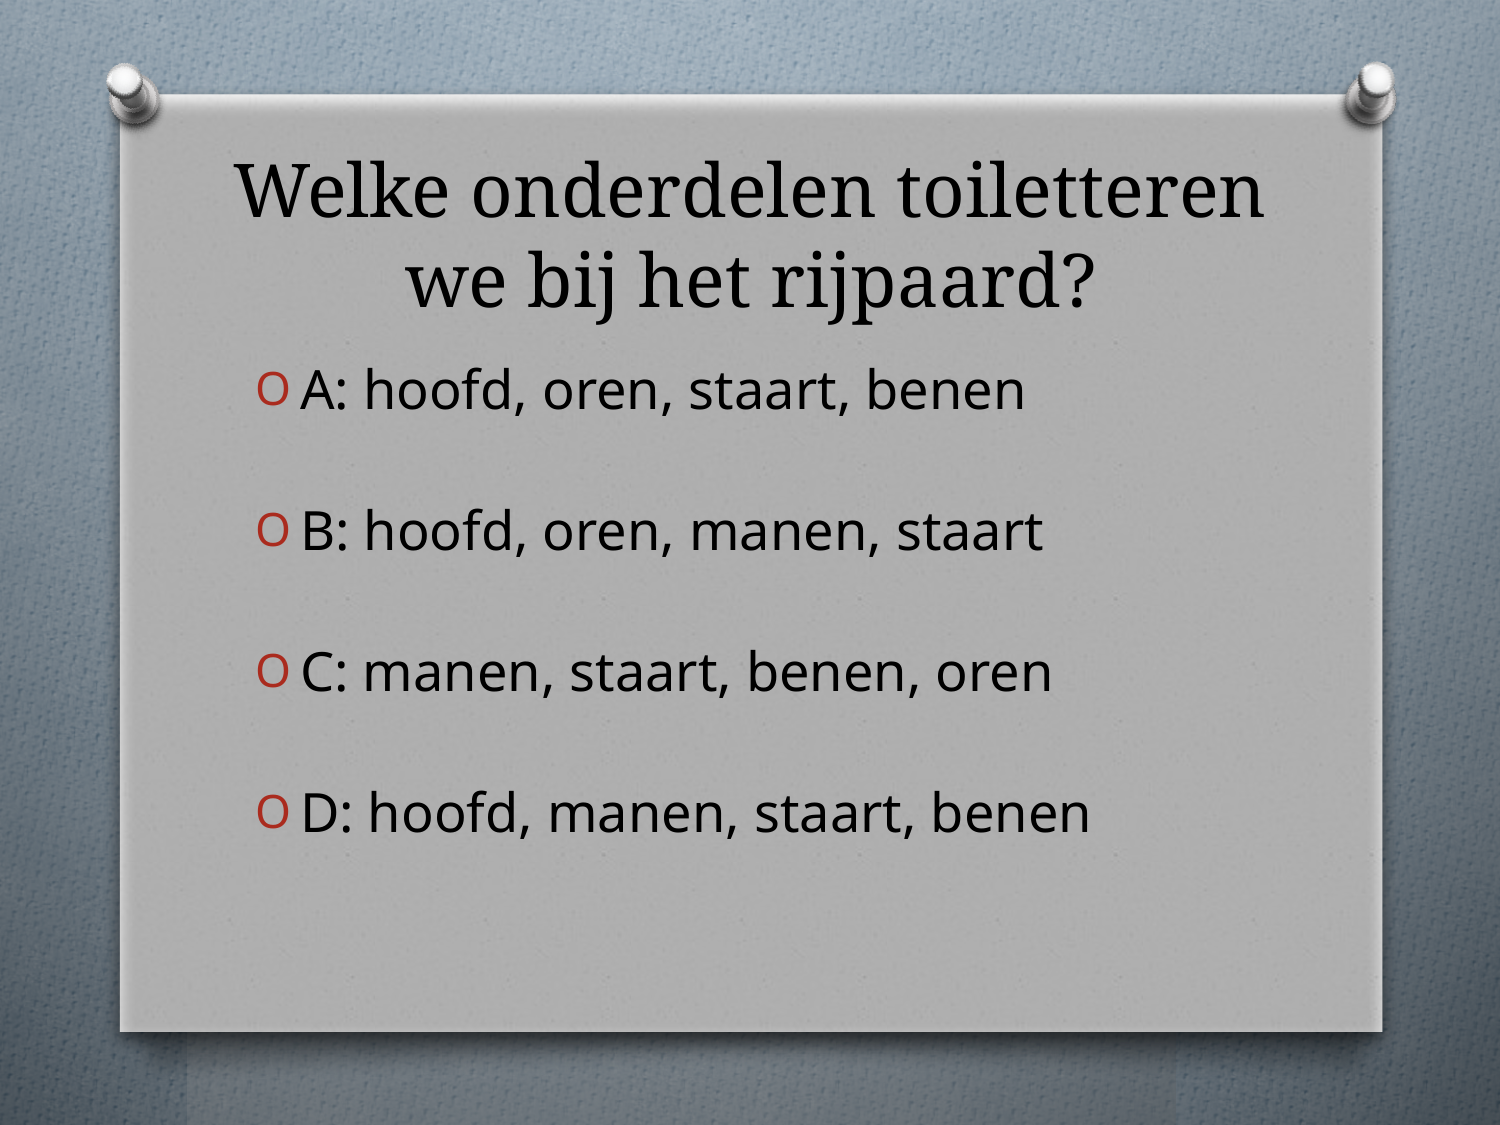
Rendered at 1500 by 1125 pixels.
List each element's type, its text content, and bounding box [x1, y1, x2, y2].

picture [75, 29, 198, 153]
picture [1317, 35, 1439, 156]
list A: hoofd, oren, staart, benen B: hoofd, oren, manen, staart C: manen, staart, benen, oren D: hoofd, manen, staart, benen [240, 347, 1257, 939]
title Welke onderdelen toiletteren we bij het rijpaard? [179, 134, 1323, 332]
